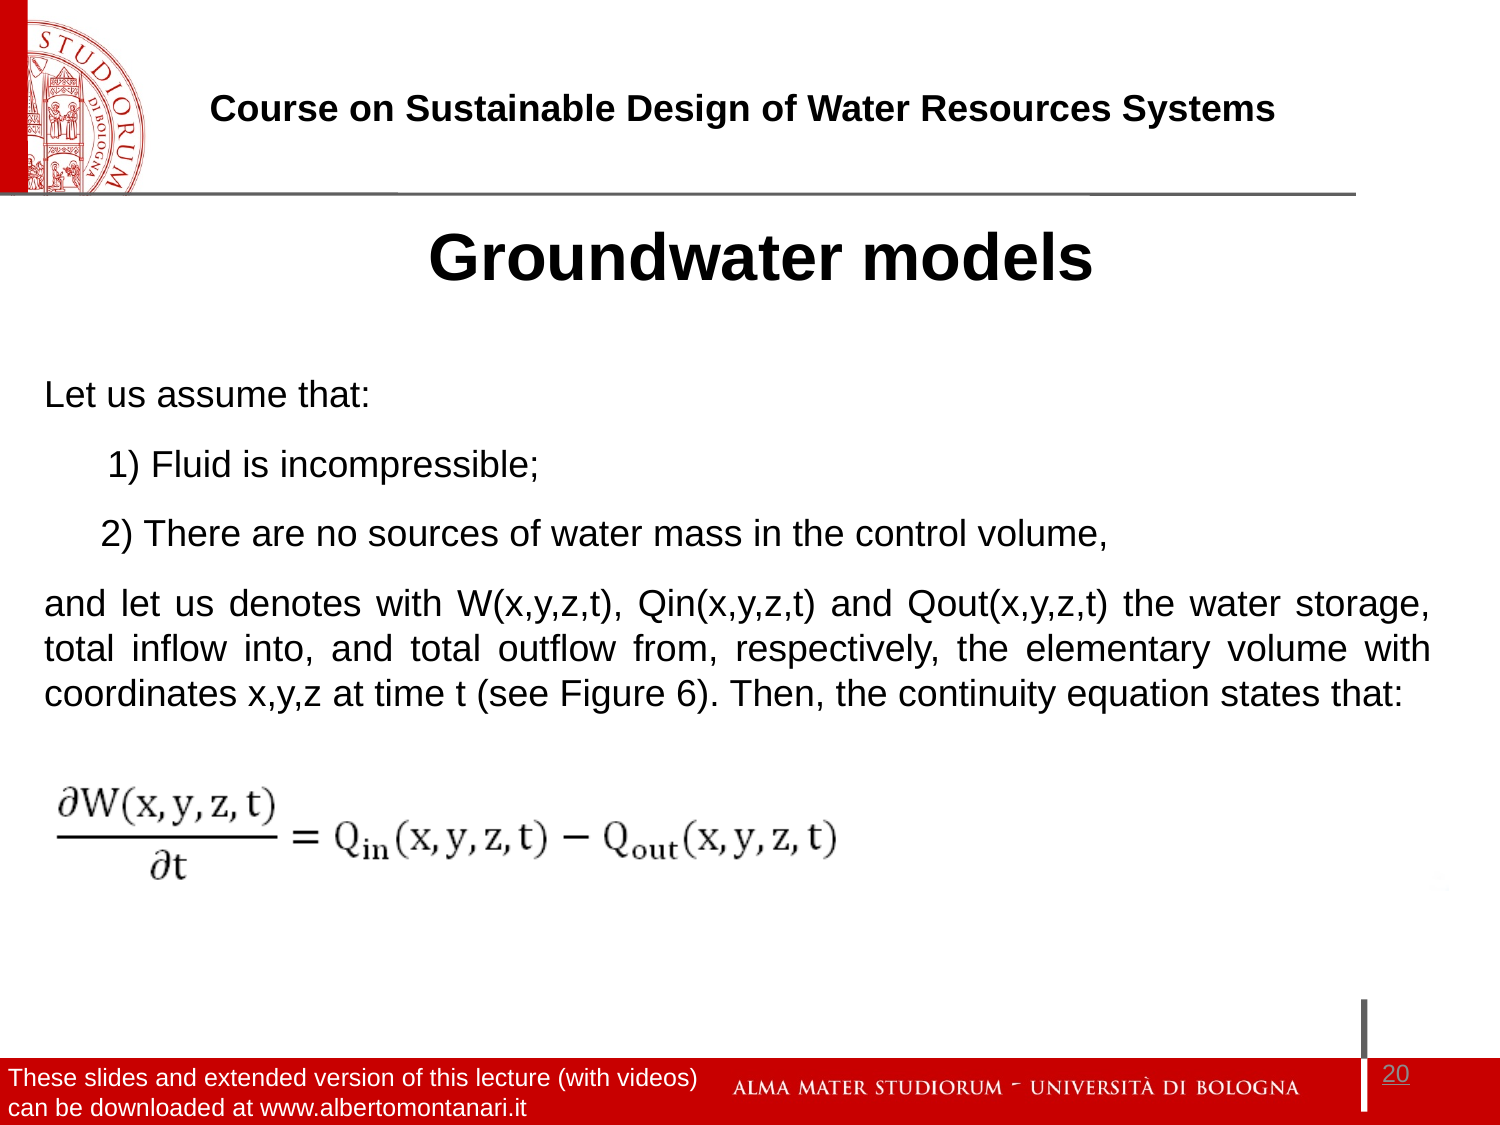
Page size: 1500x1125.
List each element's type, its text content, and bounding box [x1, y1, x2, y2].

picture [51, 779, 1449, 891]
picture [28, 16, 151, 192]
picture [0, 1058, 1500, 1125]
text_box Groundwater models [194, 206, 1329, 302]
list Let us assume that: 1) Fluid is incompressible; 2) There are no sources of water mass in the control volume, and let us denotes with W(x,y,z,t), Qin(x,y,z,t) and Qout(x,y,z,t) the water storage, total inflow into, and total outflow from, respectively, the elementary volume with coordinates x,y,z at time t (see Figure 6). Then, the continuity equation states that: [29, 362, 1447, 1015]
slide_number 20 [1074, 1042, 1425, 1103]
